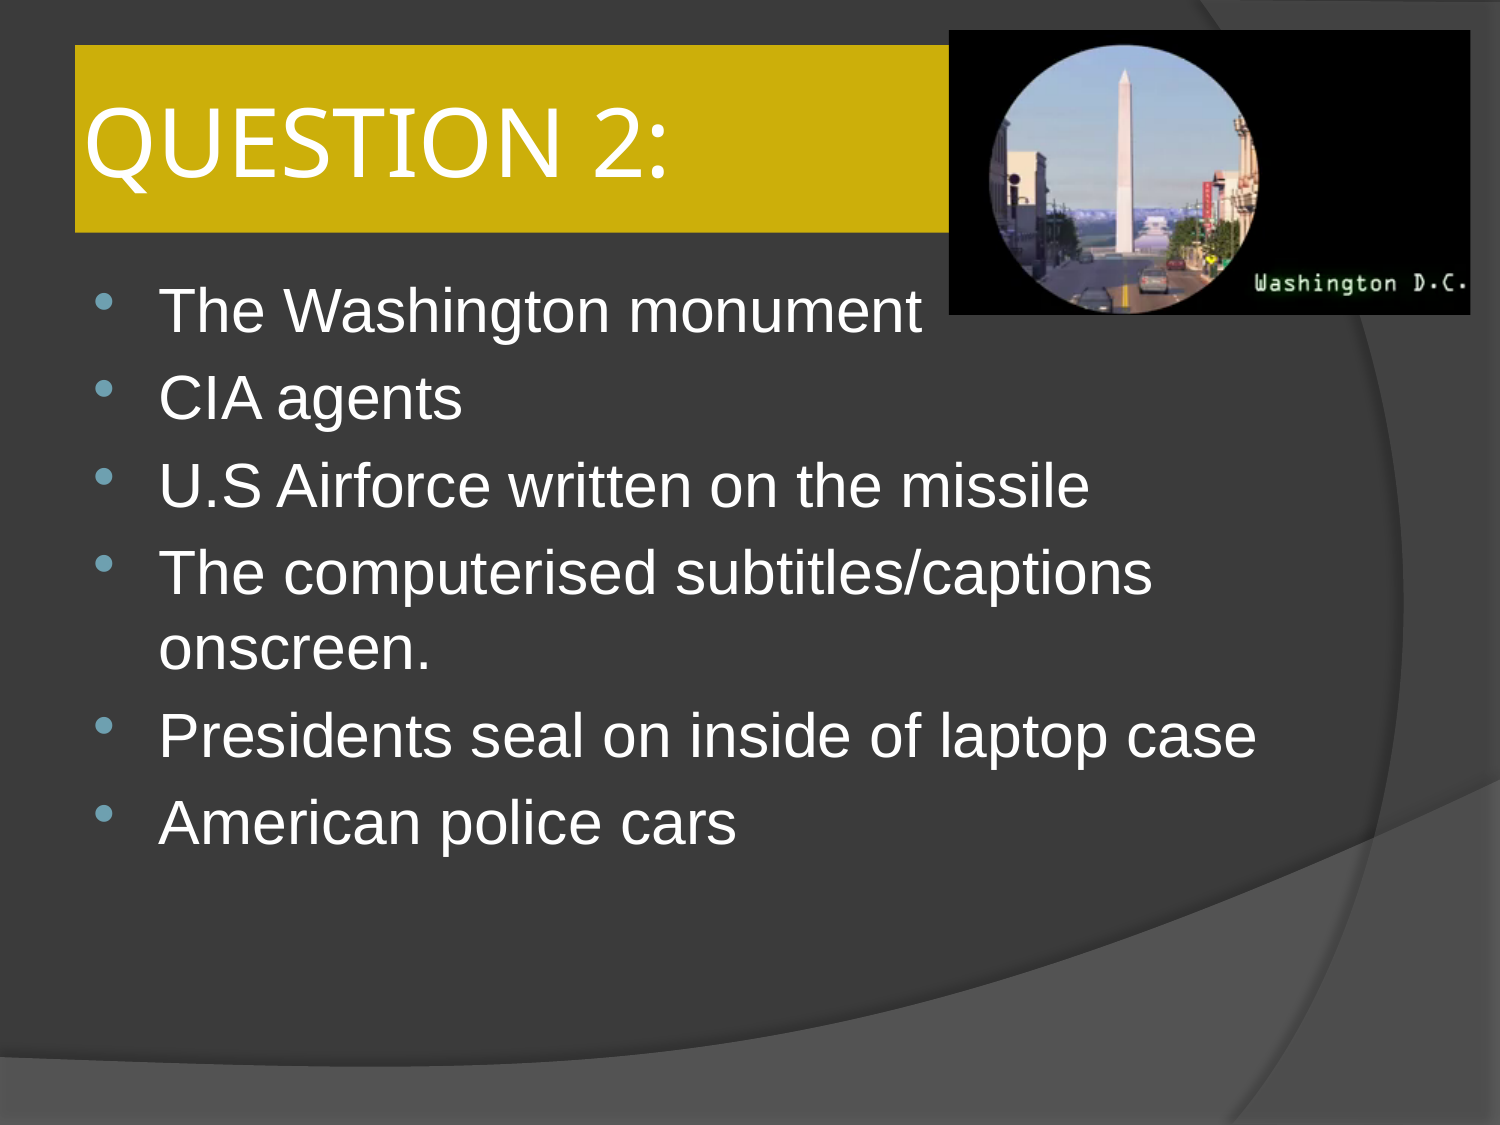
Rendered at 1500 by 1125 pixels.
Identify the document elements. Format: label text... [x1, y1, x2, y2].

list The Washington monument CIA agents U.S Airforce written on the missile The computerised subtitles/captions onscreen. Presidents seal on inside of laptop case American police cars [75, 262, 1300, 1005]
picture [948, 30, 1471, 315]
title QUESTION 2: [75, 45, 939, 233]
